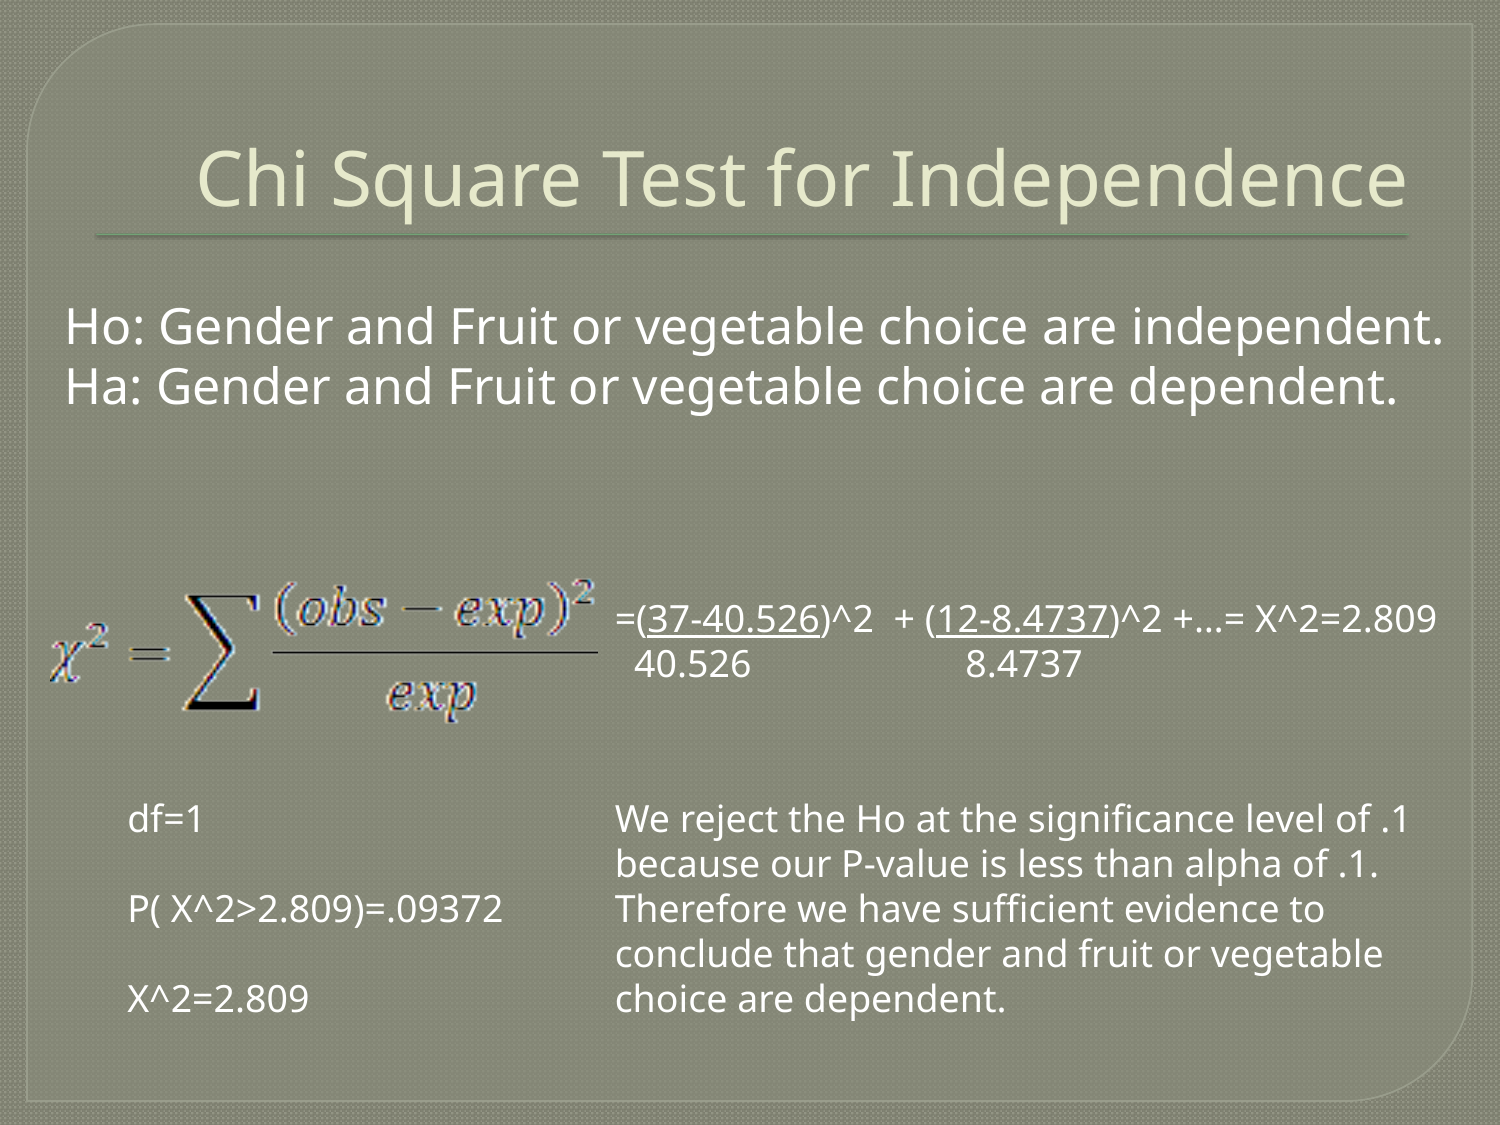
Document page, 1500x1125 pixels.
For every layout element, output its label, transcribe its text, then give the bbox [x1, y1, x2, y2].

title Chi Square Test for Independence [75, 41, 1425, 230]
text_box =(37-40.526)^2 + (12-8.4737)^2 +…= X^2=2.809 40.526 8.4737 [604, 587, 1463, 693]
text_box We reject the Ho at the significance level of .1 because our P-value is less than alpha of .1. Therefore we have sufficient evidence to conclude that gender and fruit or vegetable choice are dependent. [599, 787, 1438, 1028]
text_box df=1 P( X^2>2.809)=.09372 X^2=2.809 [112, 787, 538, 1028]
picture [49, 574, 598, 727]
text_box Ho: Gender and Fruit or vegetable choice are independent. Ha: Gender and Fruit or vegetable choice are dependent. [50, 287, 1500, 423]
